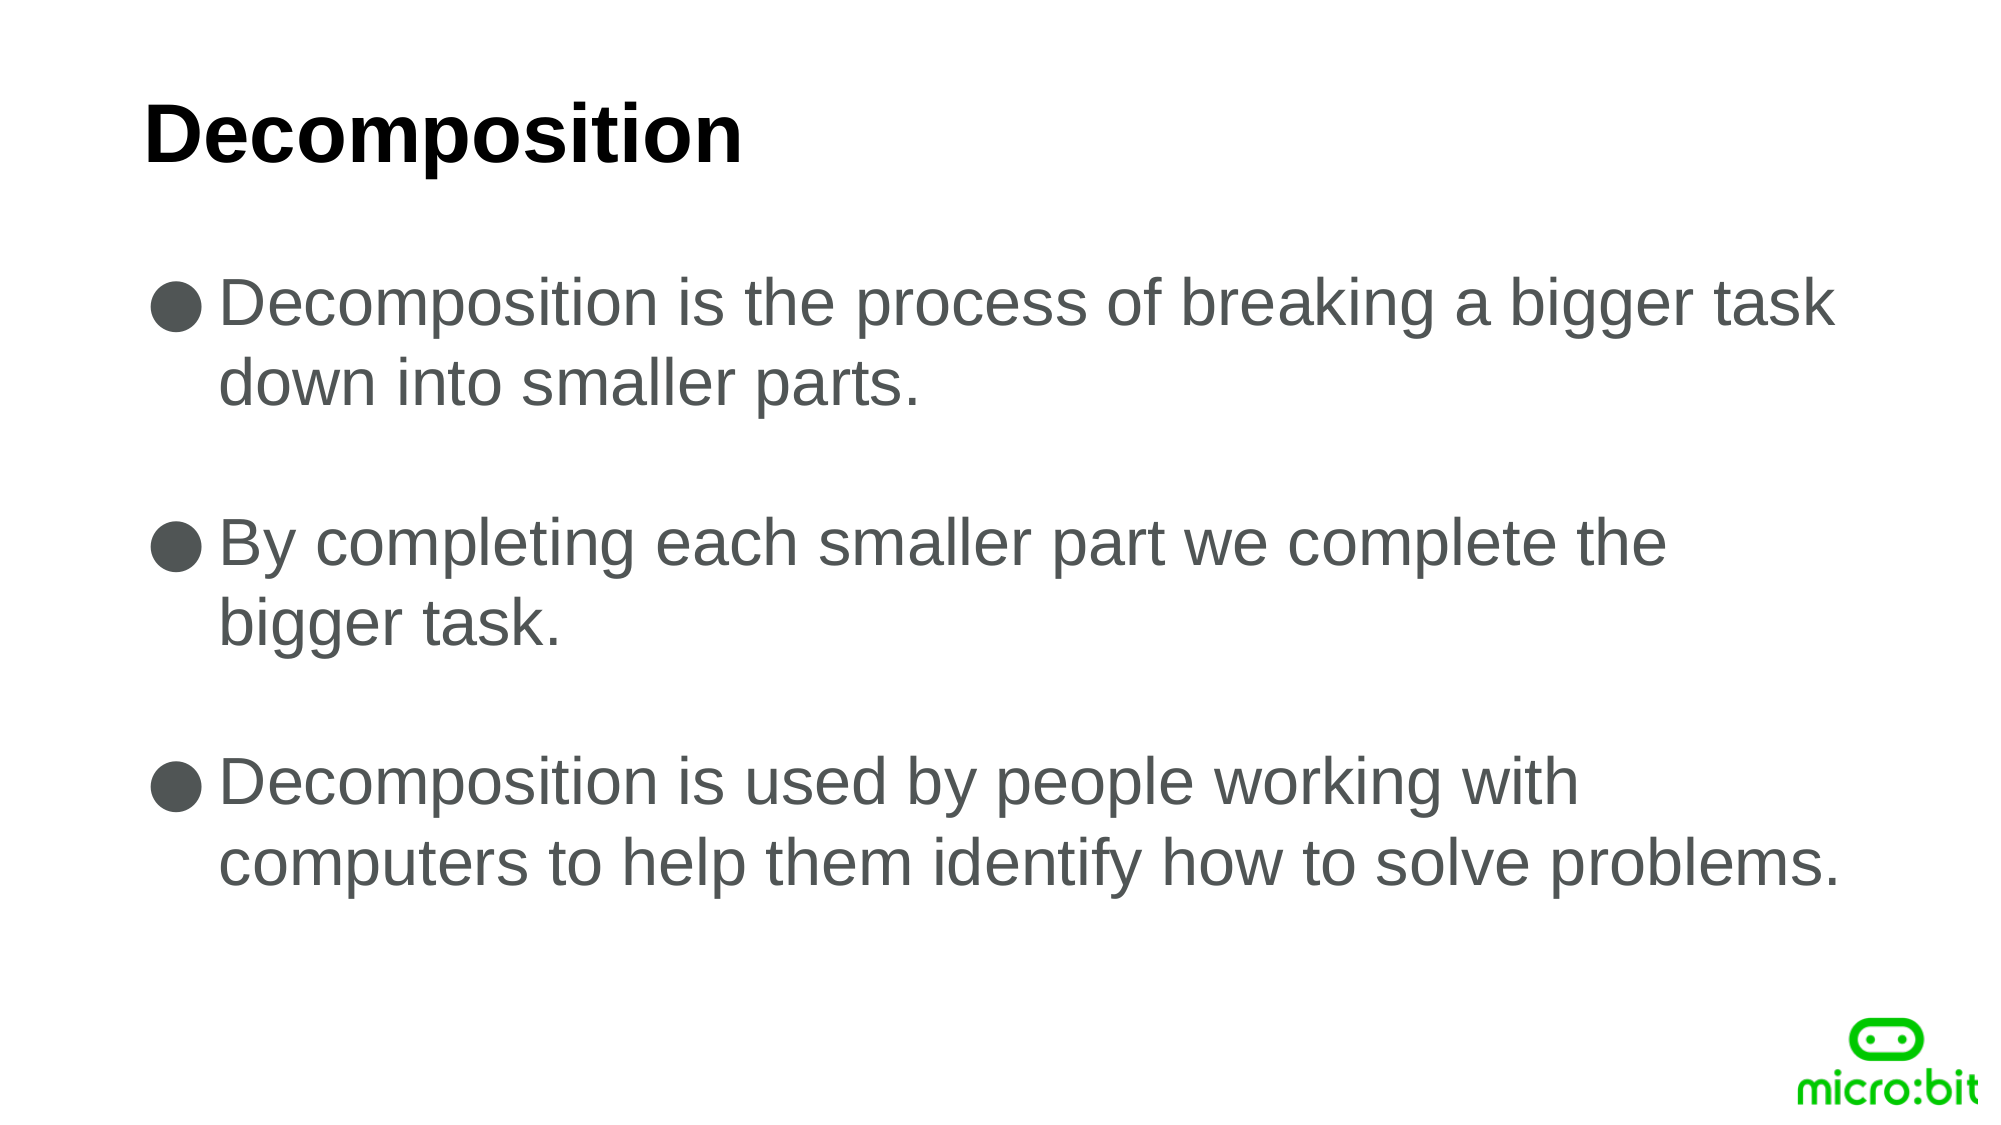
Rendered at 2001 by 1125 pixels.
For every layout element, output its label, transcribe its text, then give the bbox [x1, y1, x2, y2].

text_box Decomposition Decomposition is the process of breaking a bigger task down into smaller parts. By completing each smaller part we complete the bigger task. Decomposition is used by people working with computers to help them identify how to solve problems. [128, 0, 1881, 809]
picture [1797, 1017, 1978, 1106]
